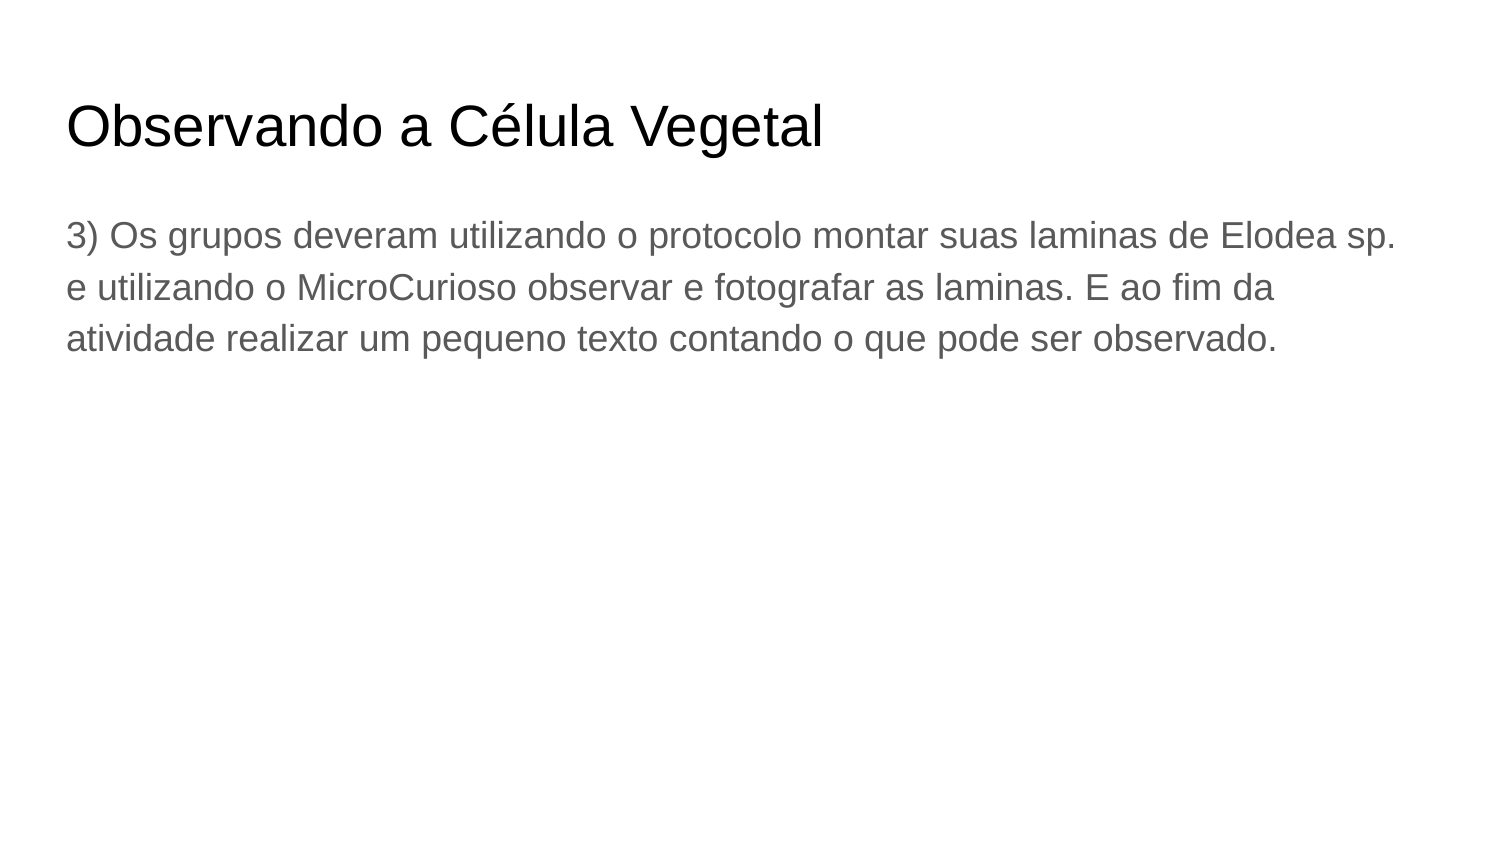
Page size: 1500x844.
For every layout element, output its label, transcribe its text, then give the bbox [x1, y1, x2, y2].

list 3) Os grupos deveram utilizando o protocolo montar suas laminas de Elodea sp. e utilizando o MicroCurioso observar e fotografar as laminas. E ao fim da atividade realizar um pequeno texto contando o que pode ser observado. [51, 189, 1449, 750]
title Observando a Célula Vegetal [51, 72, 1449, 167]
